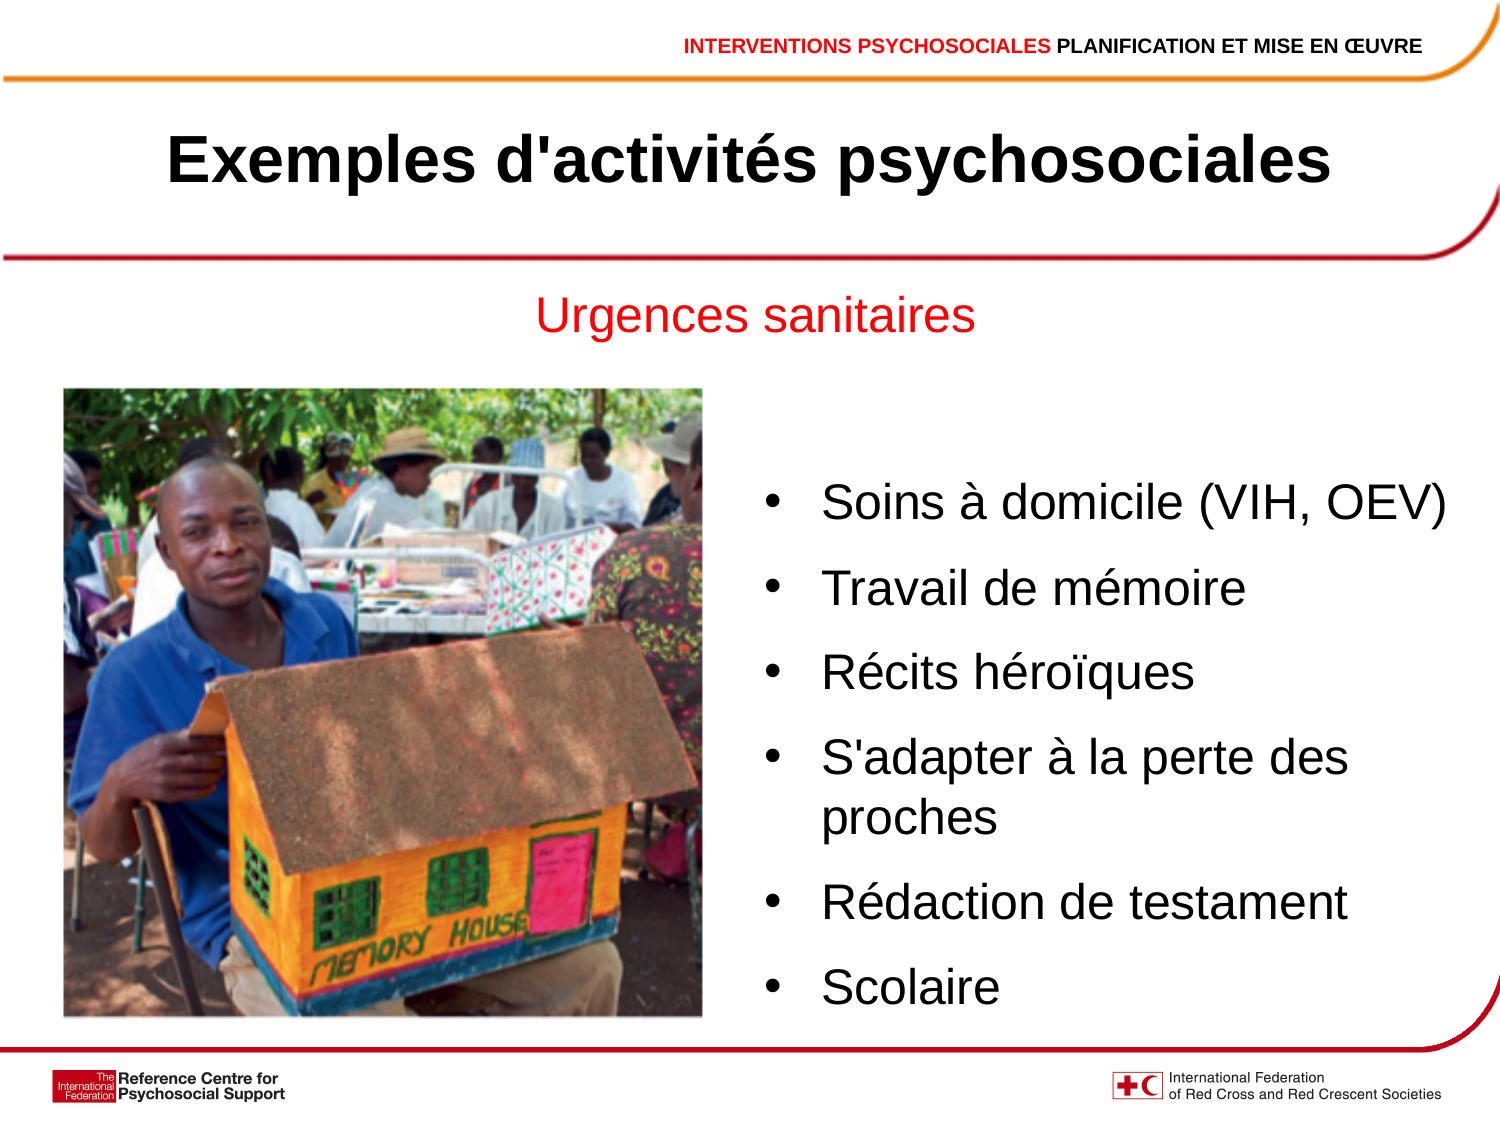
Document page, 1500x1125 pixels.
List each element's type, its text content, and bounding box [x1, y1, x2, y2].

text_box Urgences sanitaires [49, 274, 1463, 350]
text_box Soins à domicile (VIH, OEV) Travail de mémoire Récits héroïques S'adapter à la perte des proches Rédaction de testament Scolaire [749, 462, 1500, 974]
picture [0, 0, 1500, 265]
picture [0, 387, 1500, 1125]
